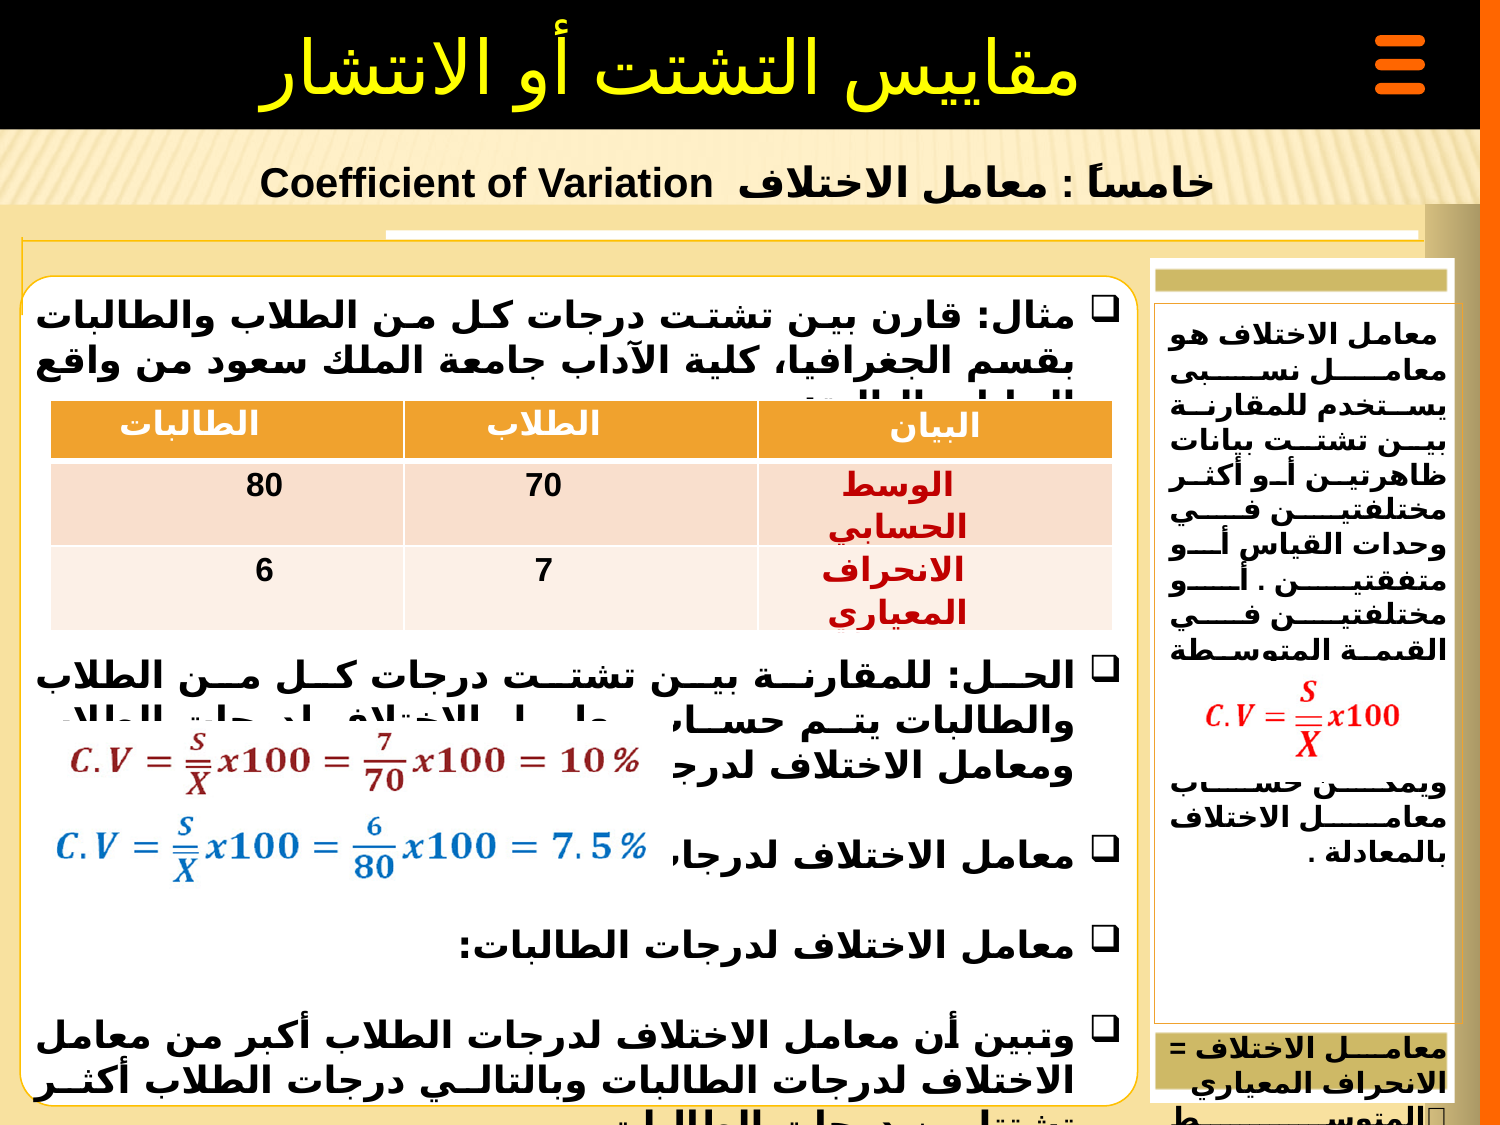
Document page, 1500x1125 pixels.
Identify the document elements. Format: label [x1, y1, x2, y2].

text_box [1149, 258, 1463, 1103]
text_box [0, 0, 1500, 1125]
picture [36, 721, 673, 901]
picture [1171, 661, 1446, 783]
